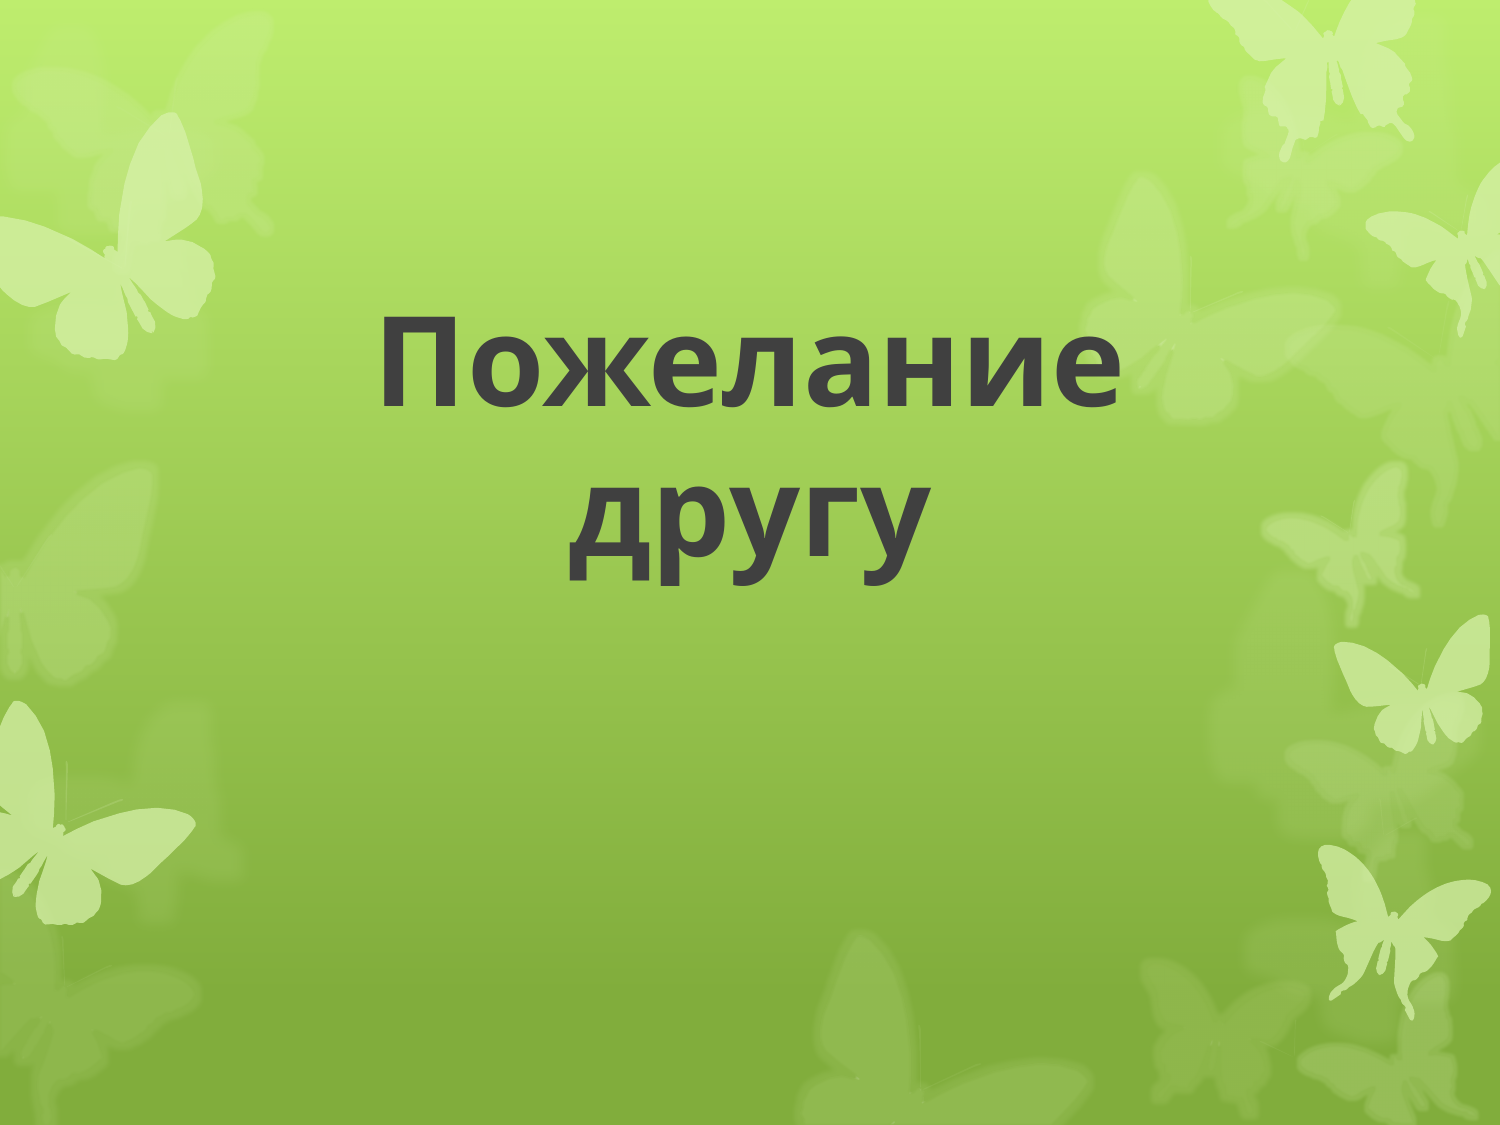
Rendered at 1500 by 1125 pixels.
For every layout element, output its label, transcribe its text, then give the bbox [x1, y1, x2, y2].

title Пожелание другу [165, 110, 1335, 752]
